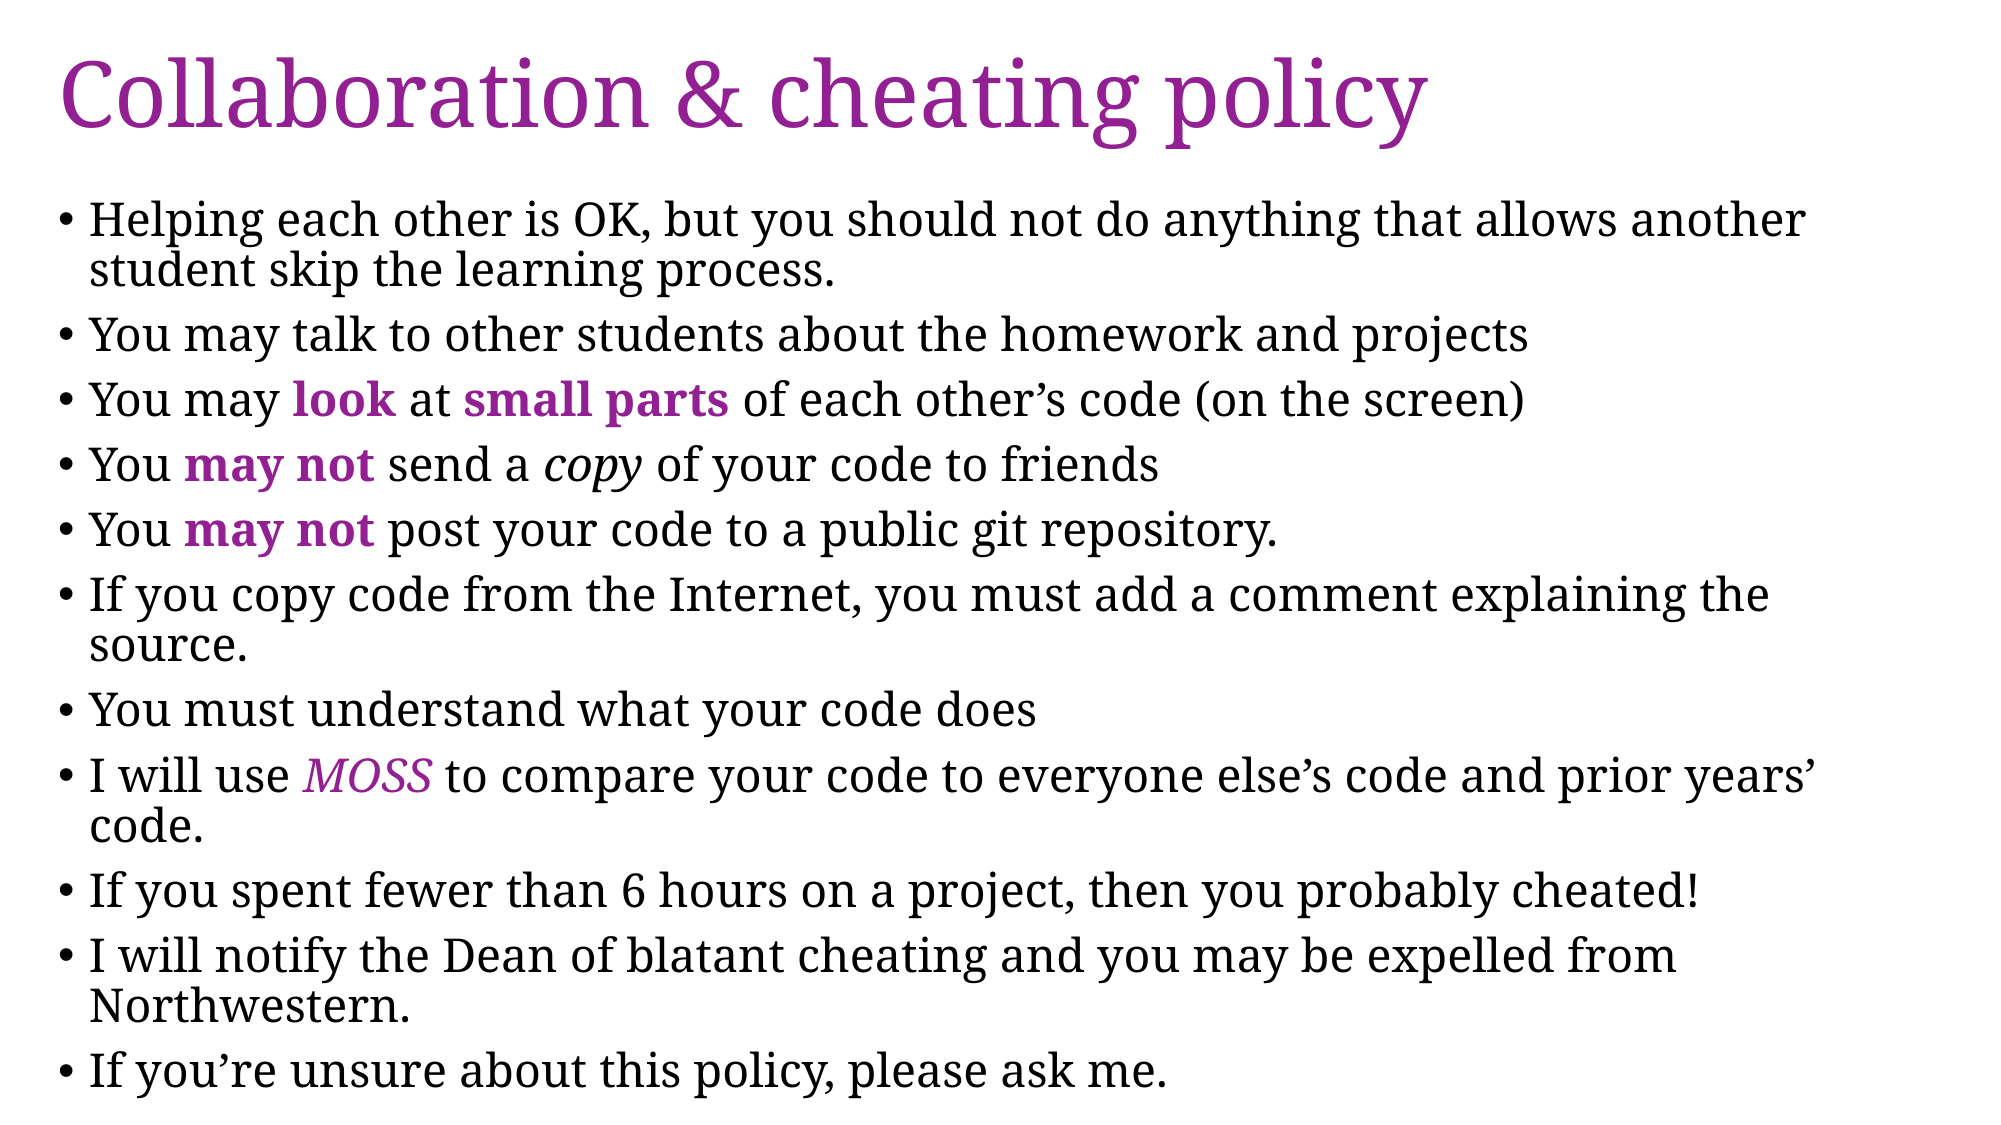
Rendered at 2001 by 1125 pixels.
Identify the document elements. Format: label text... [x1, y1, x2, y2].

list Helping each other is OK, but you should not do anything that allows another student skip the learning process. You may talk to other students about the homework and projects You may look at small parts of each other’s code (on the screen) You may not send a copy of your code to friends You may not post your code to a public git repository. If you copy code from the Internet, you must add a comment explaining the source. You must understand what your code does I will use MOSS to compare your code to everyone else’s code and prior years’ code. If you spent fewer than 6 hours on a project, then you probably cheated! I will notify the Dean of blatant cheating and you may be expelled from Northwestern. If you’re unsure about this policy, please ask me. [43, 188, 1953, 1106]
title Collaboration & cheating policy [43, 25, 1953, 171]
